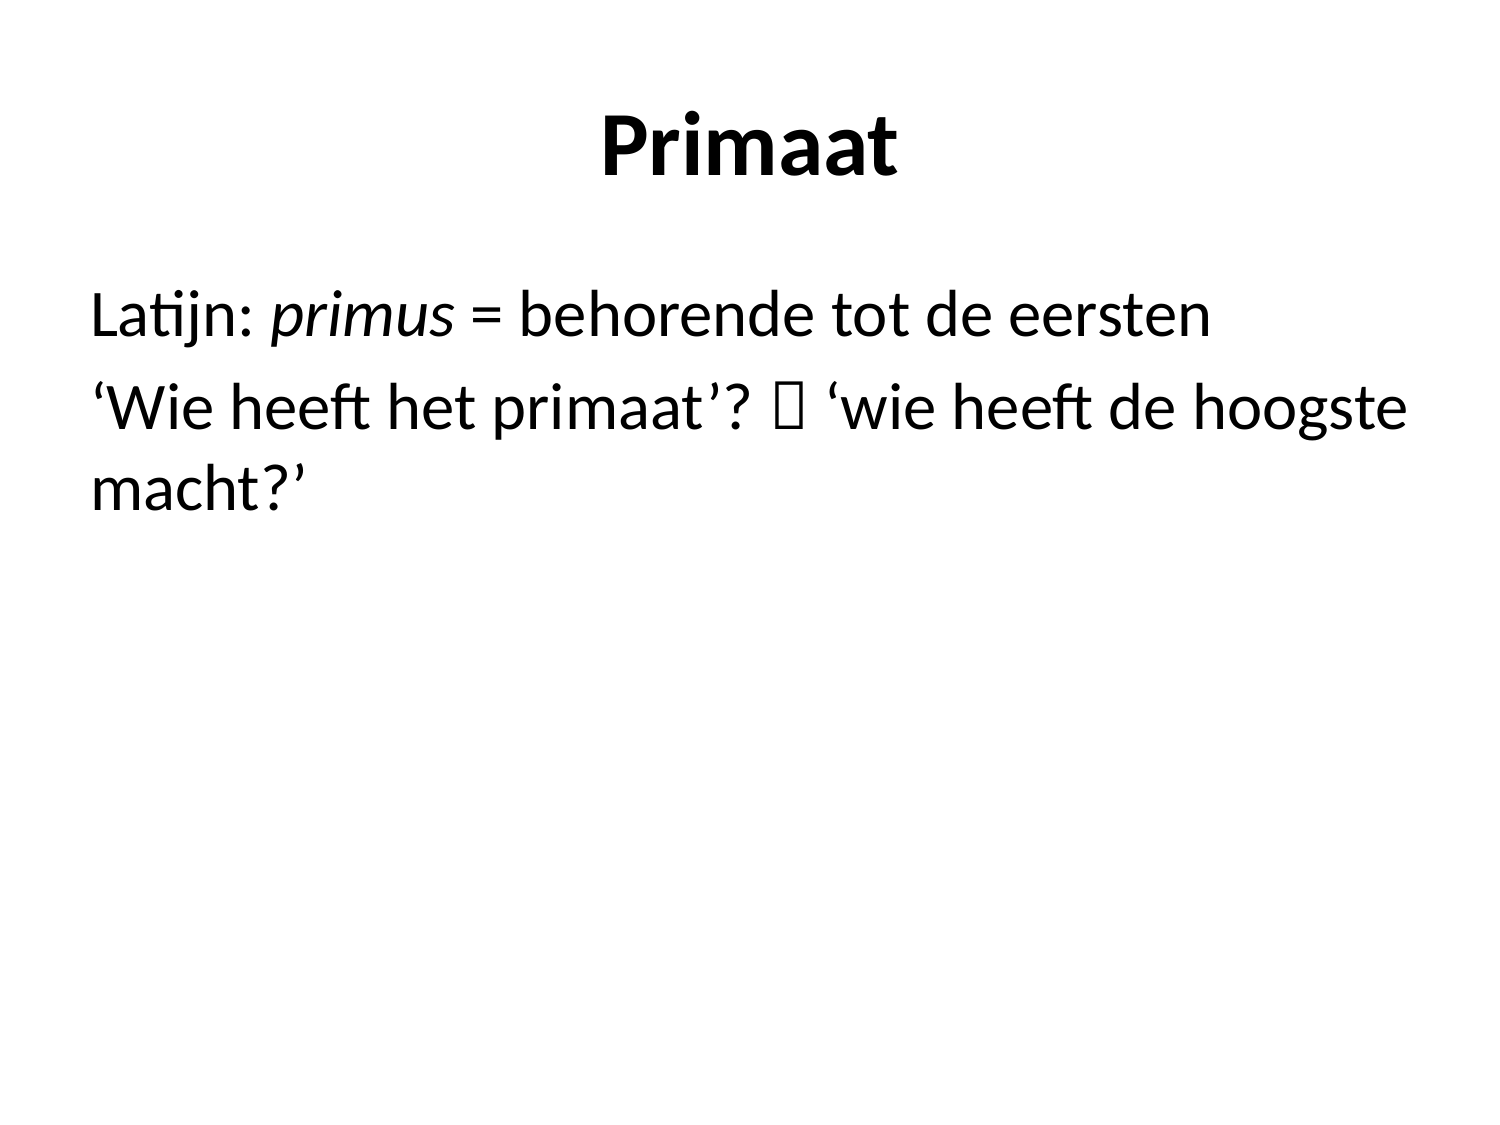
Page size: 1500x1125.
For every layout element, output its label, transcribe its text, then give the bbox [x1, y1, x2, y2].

list Latijn: primus = behorende tot de eersten ‘Wie heeft het primaat’?  ‘wie heeft de hoogste macht?’ [75, 262, 1425, 1005]
title Primaat [75, 45, 1425, 233]
